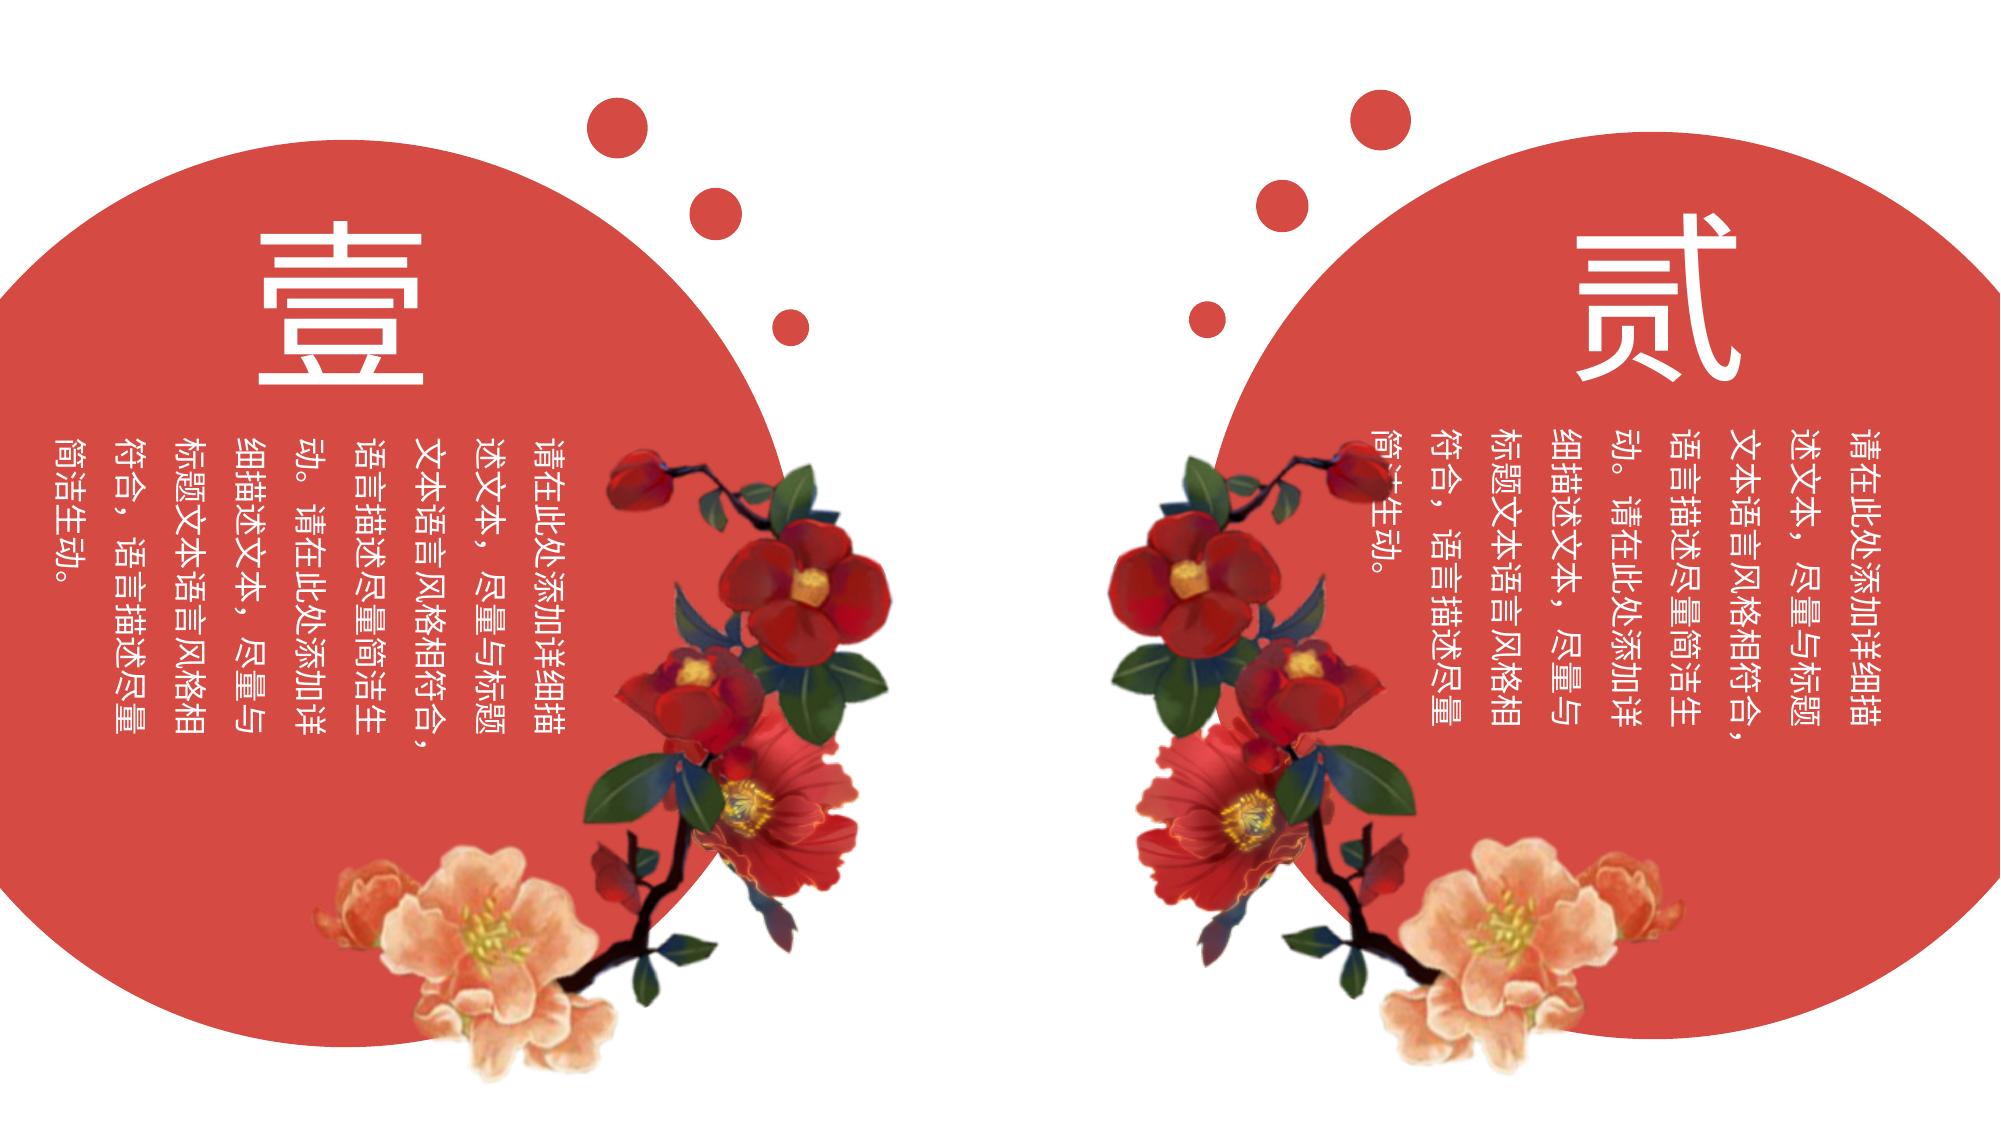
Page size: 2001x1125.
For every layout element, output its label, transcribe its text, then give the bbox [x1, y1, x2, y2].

text_box [688, 186, 743, 242]
text_box 请在此处添加详细描述文本，尽量与标题文本语言风格相符合，语言描述尽量简洁生动。请在此处添加详细描述文本，尽量与标题文本语言风格相符合，语言描述尽量简洁生动。 [83, 422, 599, 780]
text_box [0, 138, 754, 1047]
text_box [586, 96, 649, 160]
text_box [1244, 130, 2000, 1039]
text_box 请在此处添加详细描述文本，尽量与标题文本语言风格相符合，语言描述尽量简洁生动。请在此处添加详细描述文本，尽量与标题文本语言风格相符合，语言描述尽量简洁生动。 [1399, 414, 1915, 772]
text_box [1349, 88, 1413, 152]
text_box [1187, 300, 1227, 340]
picture [310, 369, 1688, 1086]
text_box 壹 [234, 184, 448, 420]
text_box [1255, 178, 1310, 234]
text_box 贰 [1550, 176, 1764, 412]
text_box [771, 308, 811, 348]
